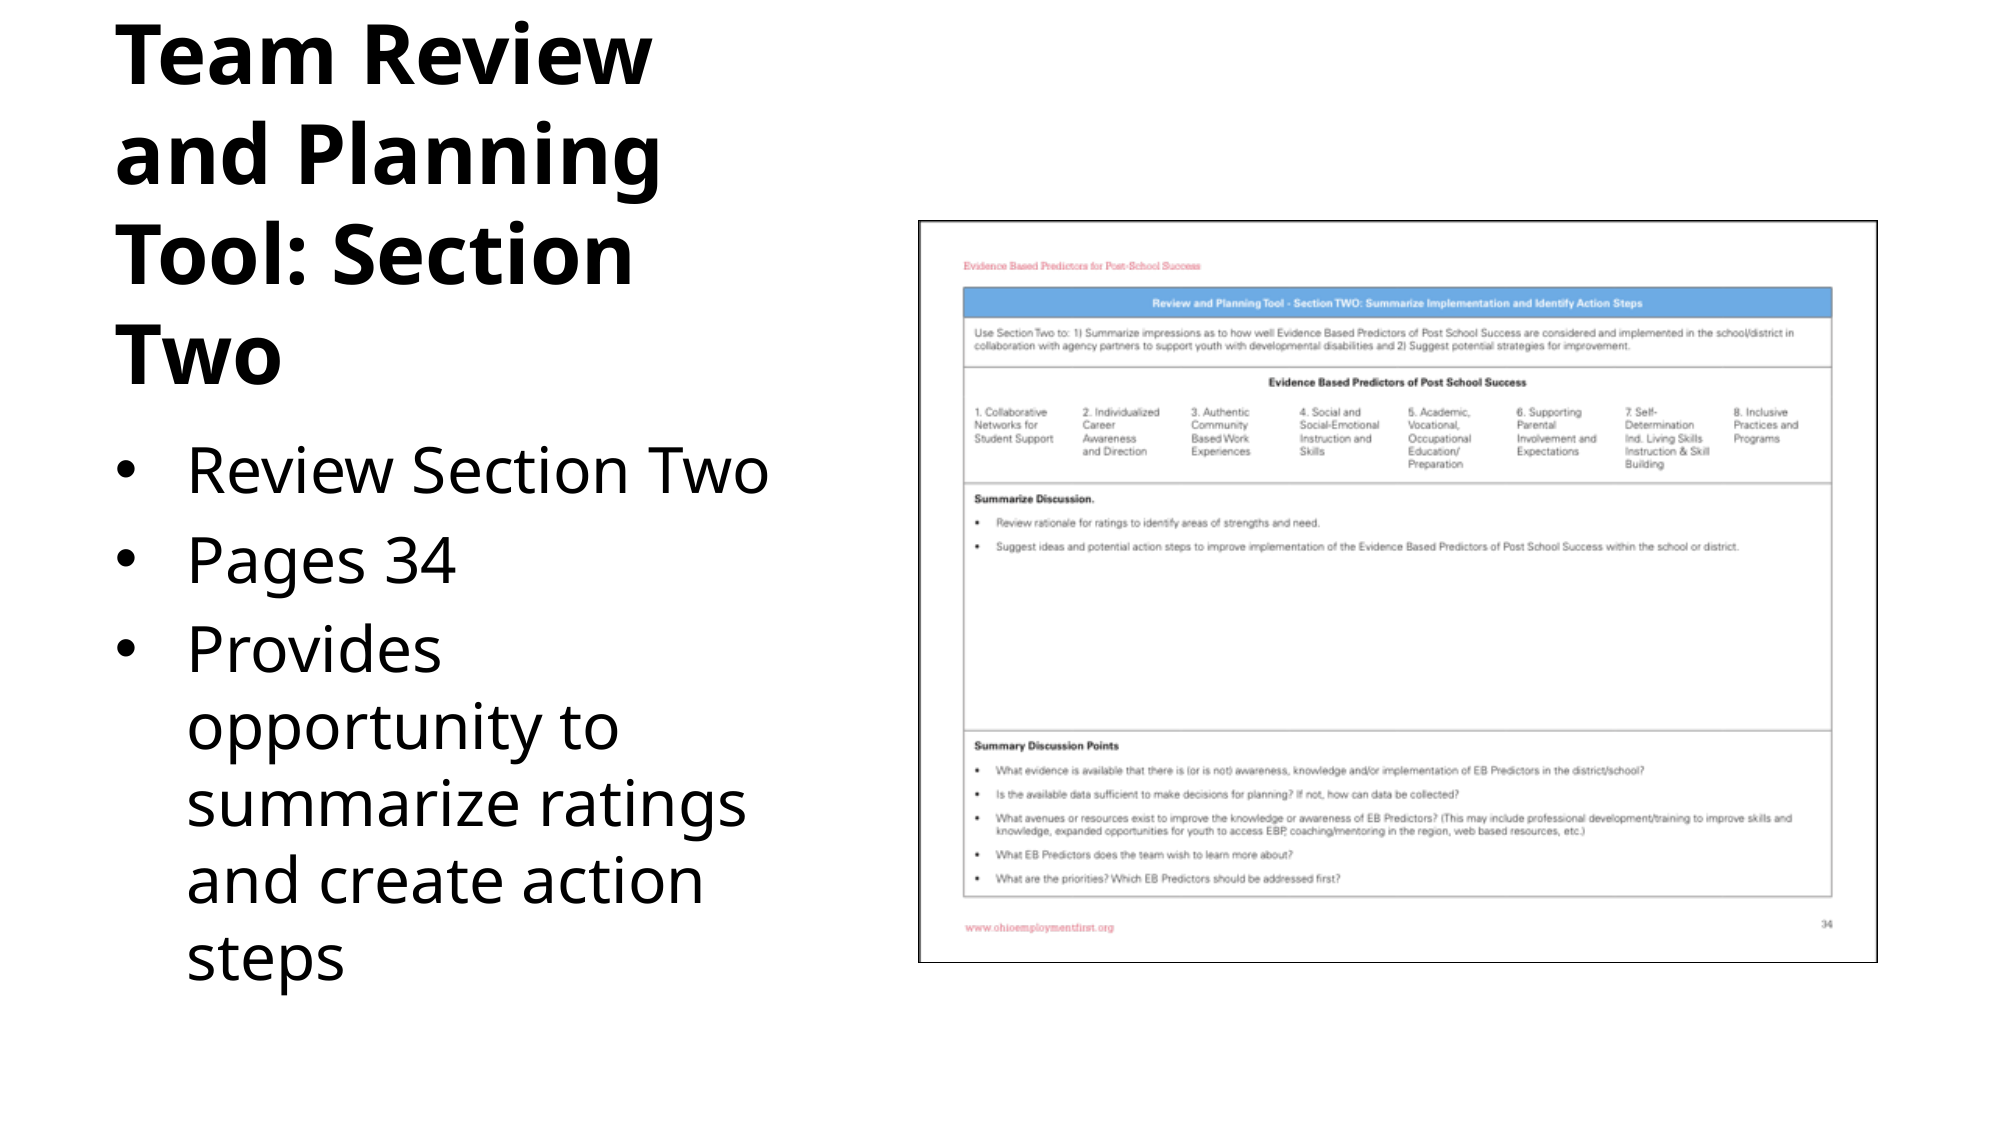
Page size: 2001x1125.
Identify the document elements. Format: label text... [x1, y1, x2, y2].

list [917, 220, 1878, 963]
list Review Section Two Pages 34 Provides opportunity to summarize ratings and create action steps [99, 422, 820, 1005]
title Team Review and Planning Tool: Section Two [99, 44, 842, 409]
